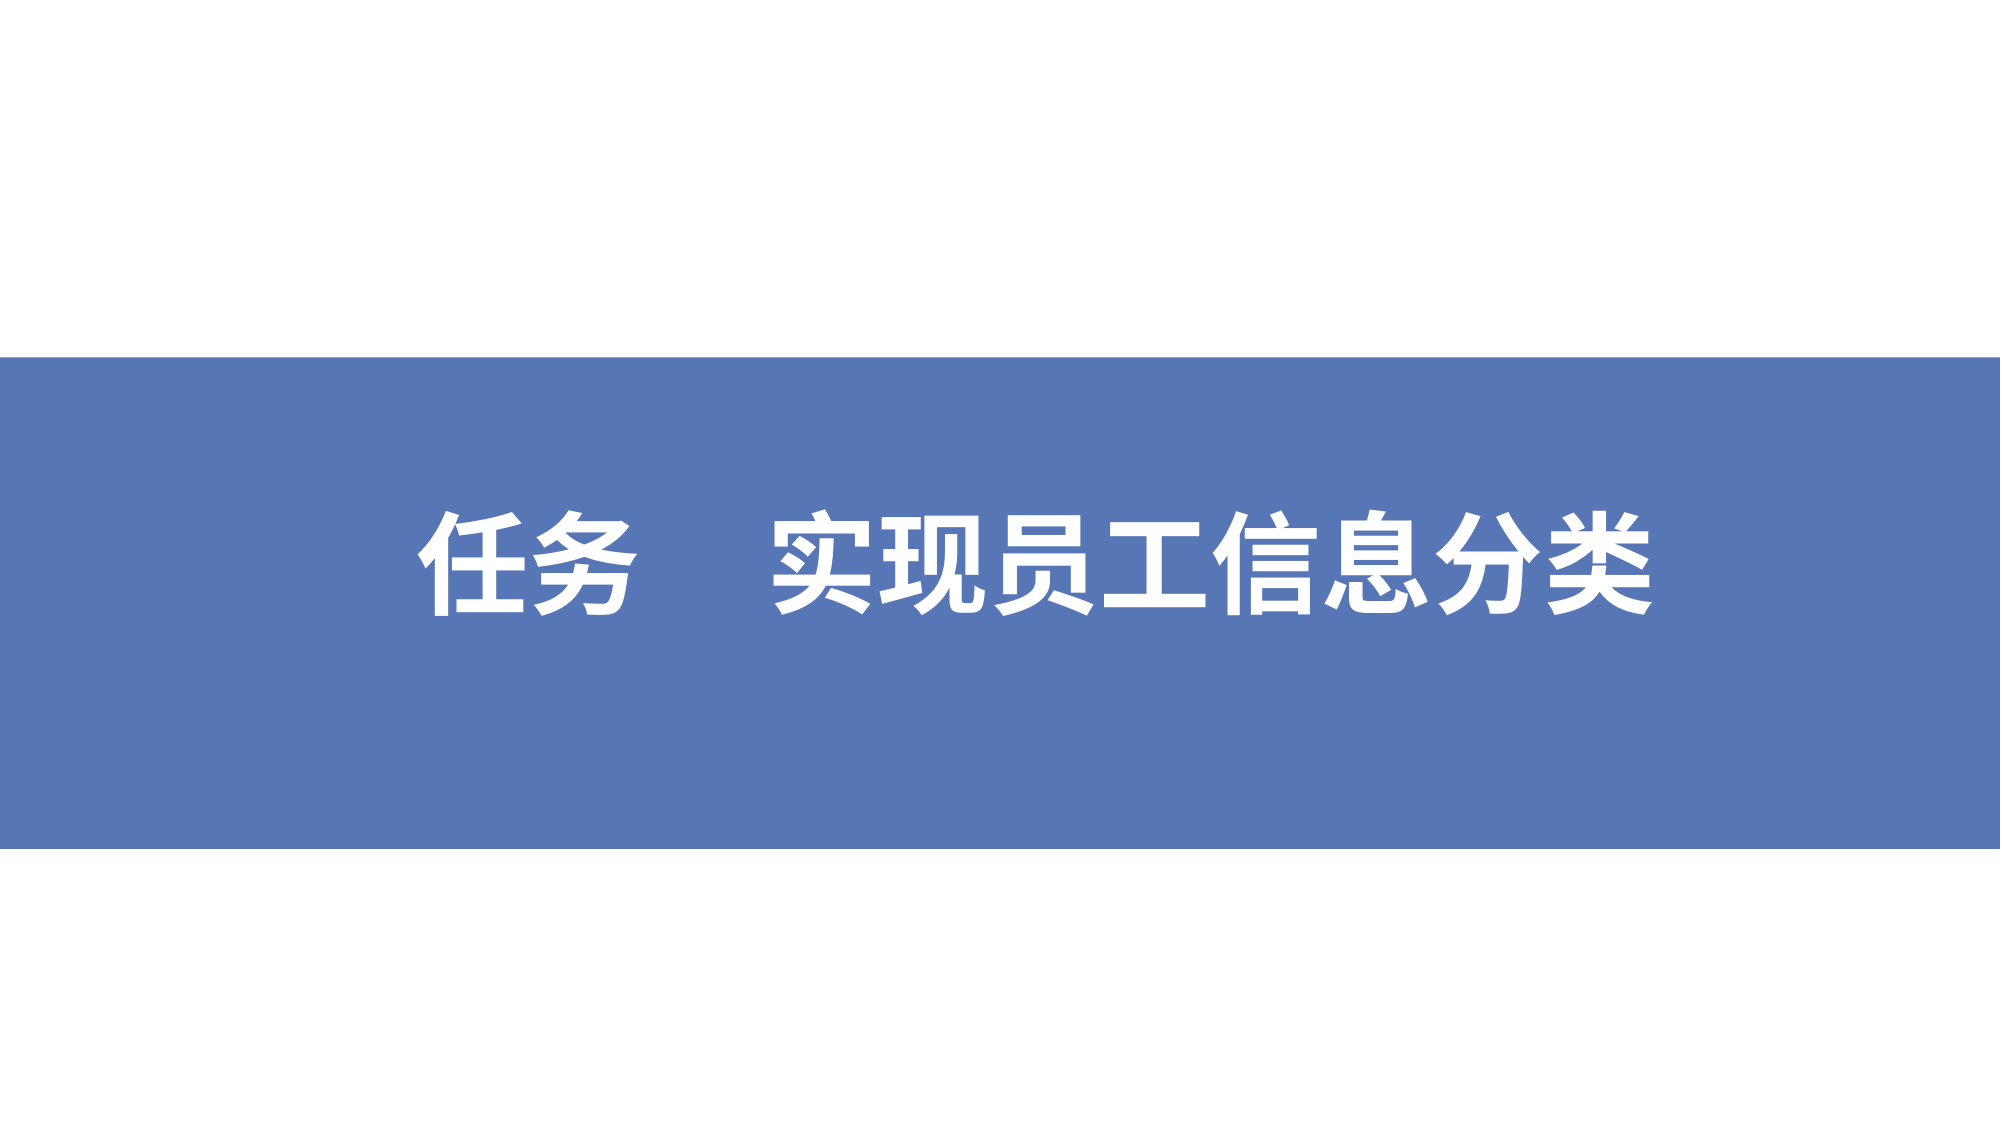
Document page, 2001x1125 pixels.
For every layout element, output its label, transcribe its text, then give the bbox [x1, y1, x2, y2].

text_box 实现员工信息分类 [751, 486, 1688, 635]
text_box 任务 [401, 486, 747, 637]
text_box [0, 356, 2000, 850]
